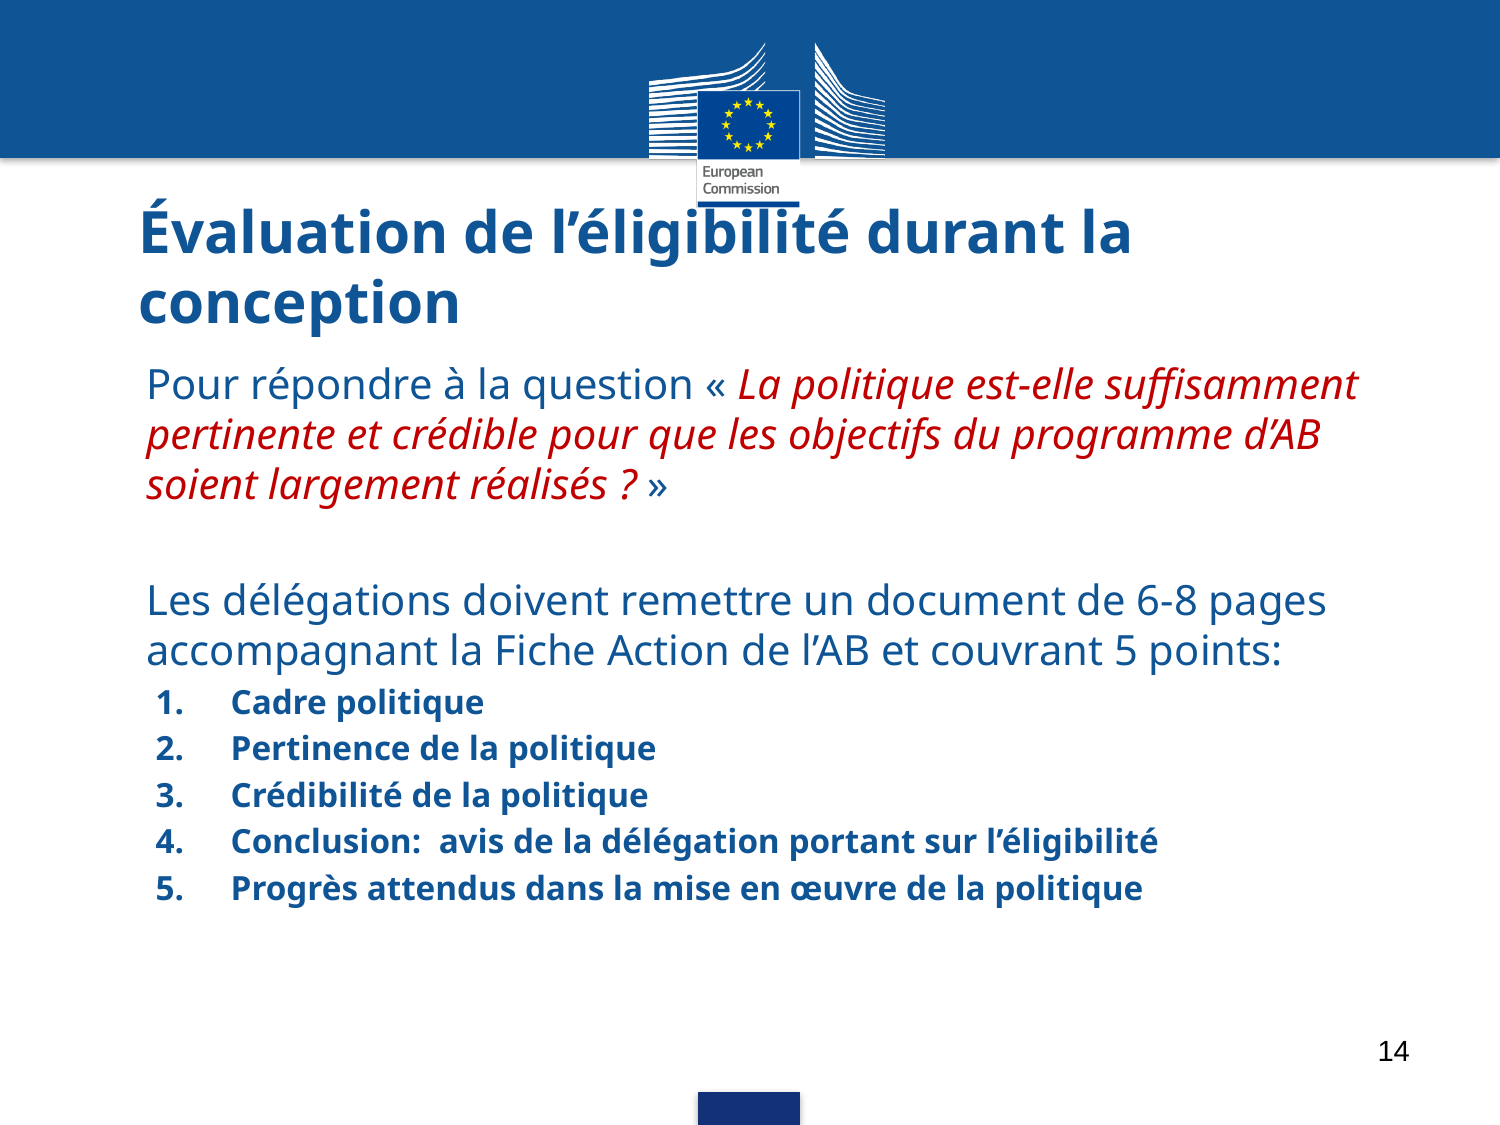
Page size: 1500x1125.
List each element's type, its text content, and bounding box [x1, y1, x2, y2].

slide_number 14 [1074, 1024, 1426, 1103]
picture [649, 42, 885, 198]
title Évaluation de l’éligibilité durant la conception [64, 198, 1416, 332]
list Pour répondre à la question « La politique est-elle suffisamment pertinente et crédible pour que les objectifs du programme d’AB soient largement réalisés ? » Les délégations doivent remettre un document de 6-8 pages accompagnant la Fiche Action de l’AB et couvrant 5 points: Cadre politique Pertinence de la politique Crédibilité de la politique Conclusion: avis de la délégation portant sur l’éligibilité Progrès attendus dans la mise en œuvre de la politique [74, 349, 1426, 1036]
